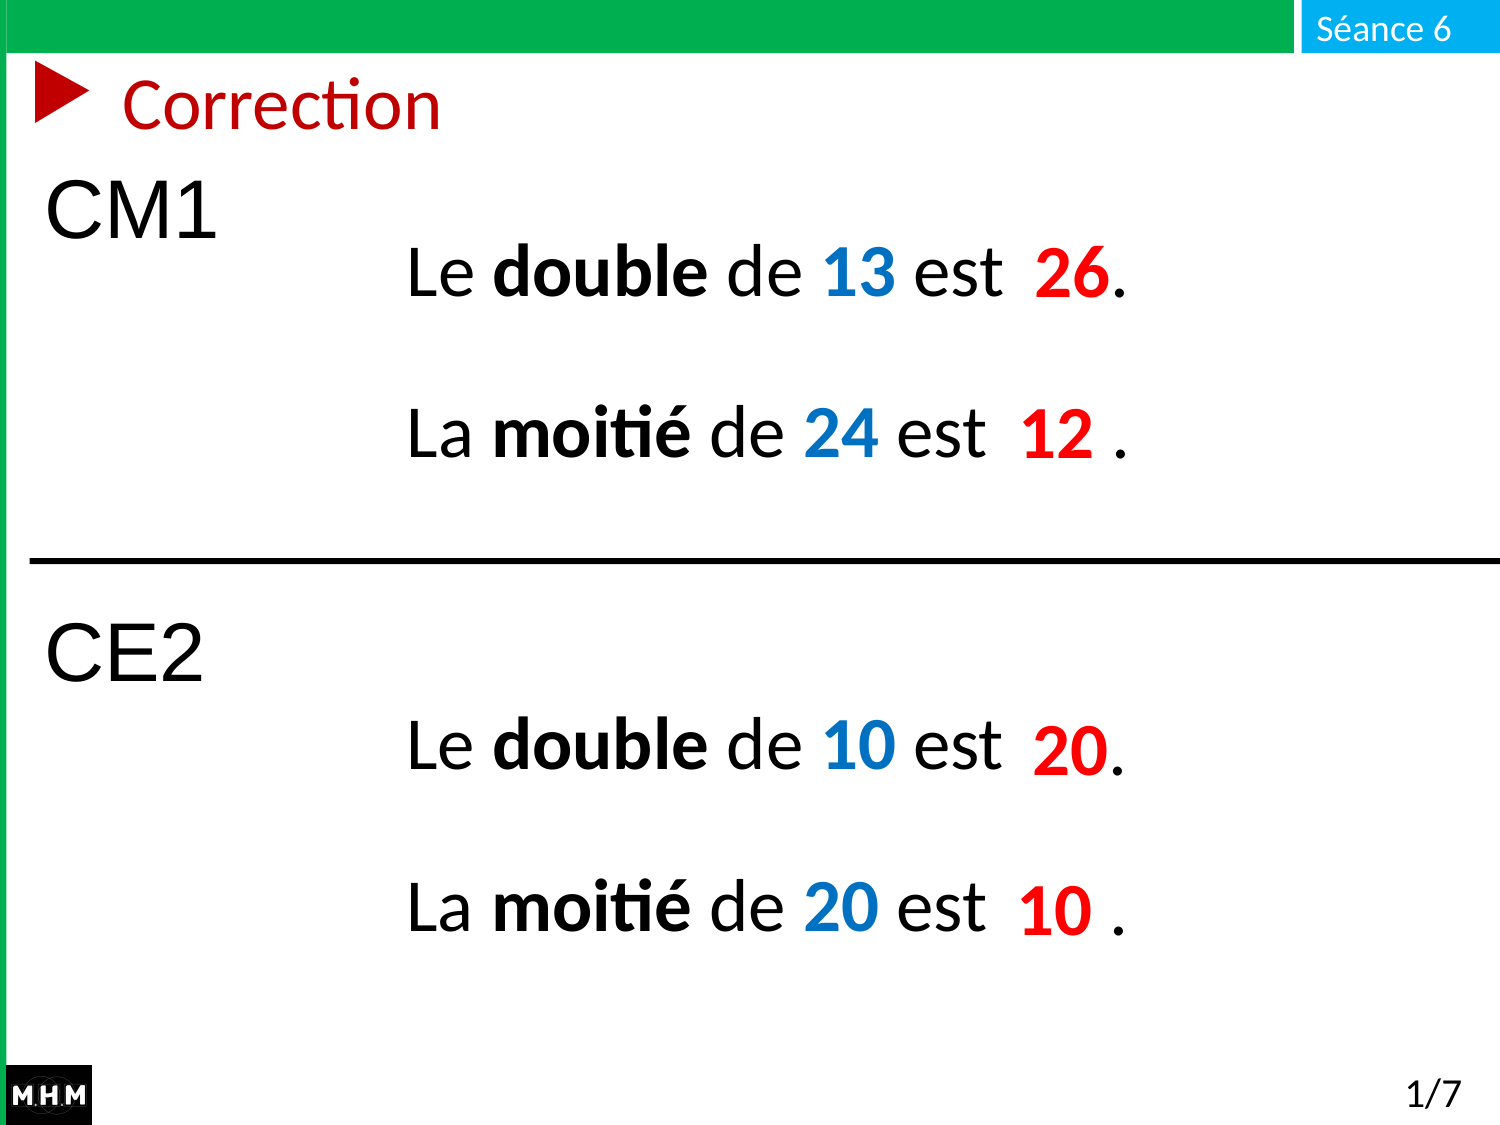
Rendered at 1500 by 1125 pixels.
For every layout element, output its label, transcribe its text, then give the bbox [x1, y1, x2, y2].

text_box 1/7 [1389, 1064, 1500, 1125]
text_box 12 . [1002, 381, 1146, 487]
text_box Le double de 10 est … La moitié de 20 est … [391, 679, 1128, 972]
text_box CM1 [29, 147, 1004, 256]
text_box 10 . [1000, 858, 1144, 965]
text_box 26. [1010, 220, 1154, 327]
text_box 20. [1008, 698, 1152, 804]
picture [6, 1065, 92, 1125]
text_box CE2 [29, 590, 1004, 699]
title Correction [13, 58, 1397, 154]
text_box Le double de 13 est … La moitié de 24 est … [391, 206, 1128, 499]
